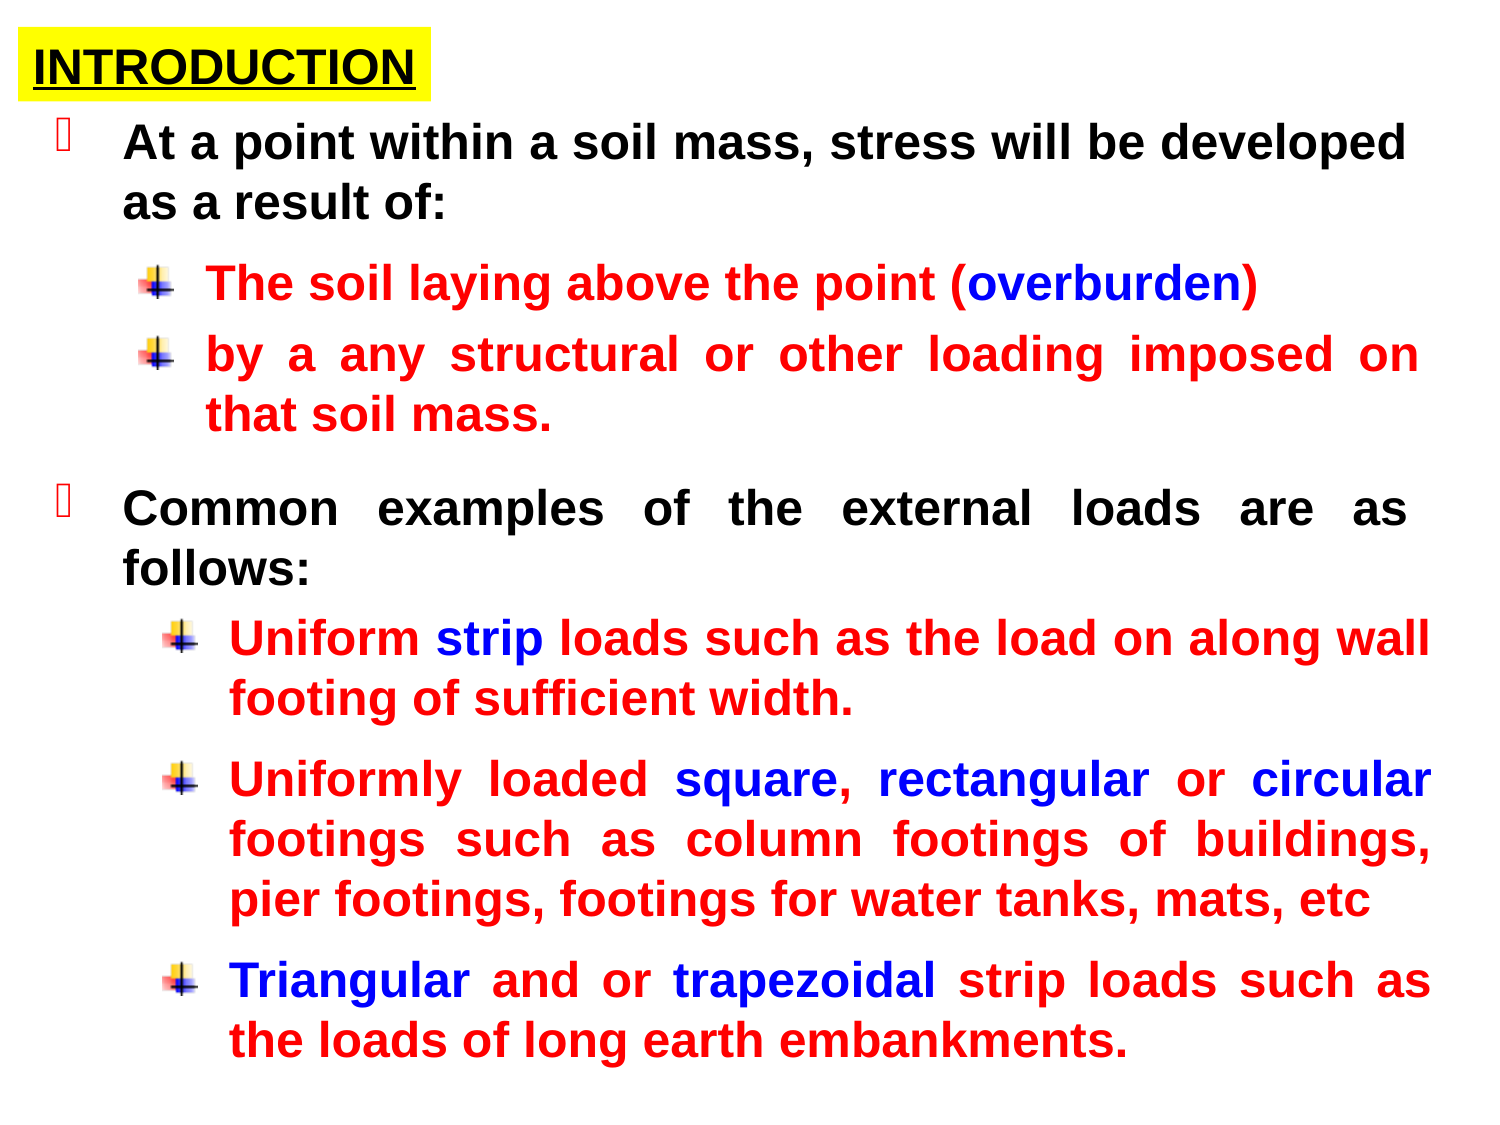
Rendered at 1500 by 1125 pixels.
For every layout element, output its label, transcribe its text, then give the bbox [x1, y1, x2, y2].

text_box by a any structural or other loading imposed on that soil mass. [123, 314, 1436, 450]
picture [162, 759, 198, 795]
text_box Uniform strip loads such as the load on along wall footing of sufficient width. [147, 597, 1447, 733]
text_box INTRODUCTION [18, 26, 431, 102]
text_box Uniformly loaded square, rectangular or circular footings such as column footings of buildings, pier footings, footings for water tanks, mats, etc [147, 739, 1447, 935]
picture [162, 960, 198, 996]
text_box The soil laying above the point (overburden) [123, 243, 1336, 314]
text_box Triangular and or trapezoidal strip loads such as the loads of long earth embankments. [147, 940, 1447, 1076]
text_box Common examples of the external loads are as follows: [41, 467, 1424, 603]
picture [138, 334, 174, 370]
picture [162, 617, 198, 653]
text_box At a point within a soil mass, stress will be developed as a result of: [41, 101, 1424, 237]
picture [138, 263, 174, 299]
